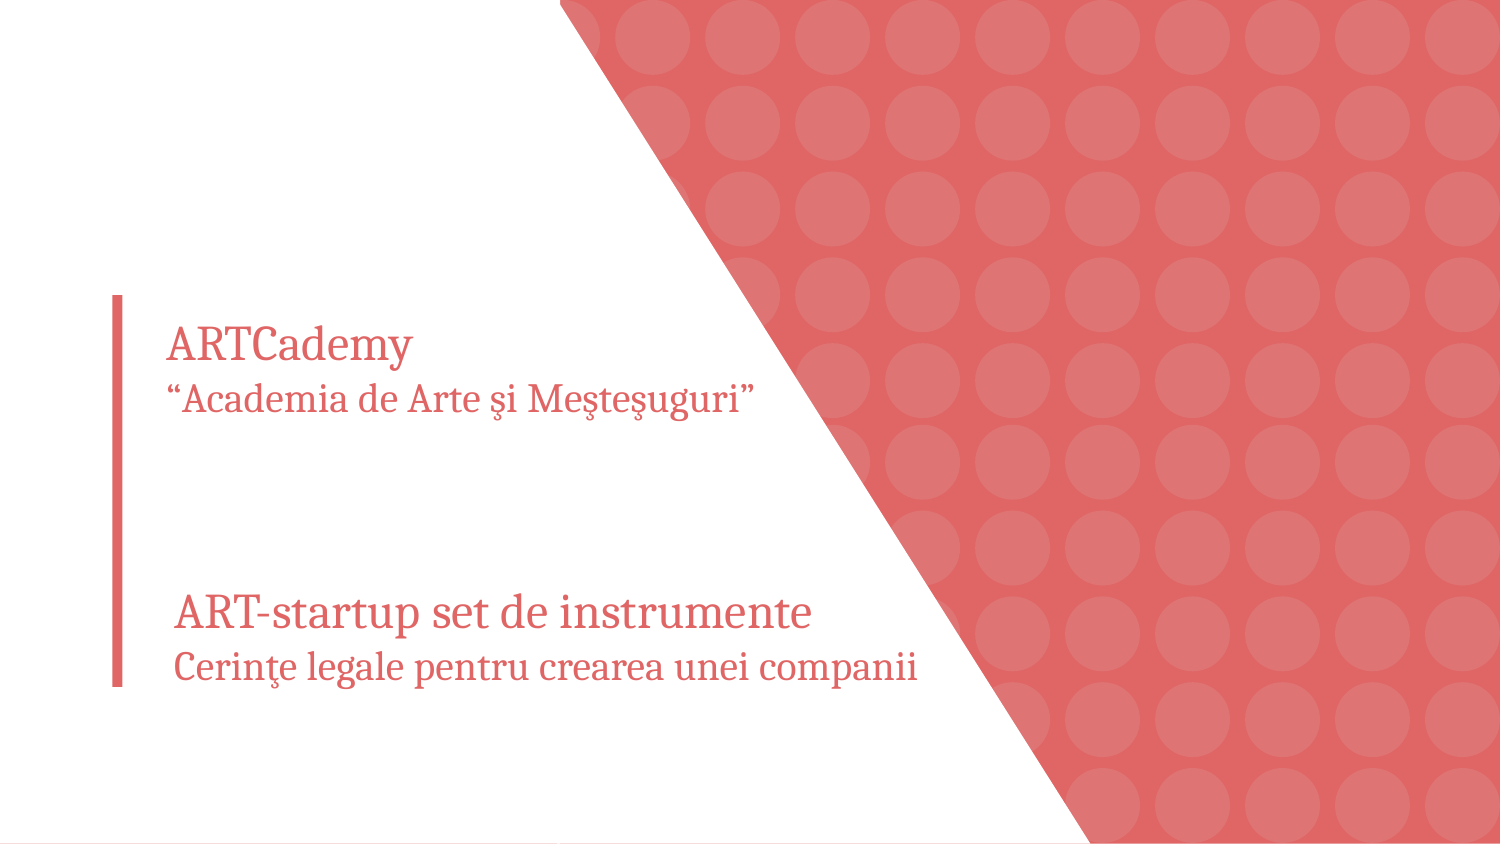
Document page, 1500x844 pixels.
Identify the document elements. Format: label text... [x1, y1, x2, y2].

text_box ART-startup set de instrumente Cerinţe legale pentru crearea unei companii [159, 571, 934, 767]
subtitle [151, 449, 968, 701]
title ARTCademy “Academia de Arte şi Meşteşuguri” [151, 306, 875, 436]
